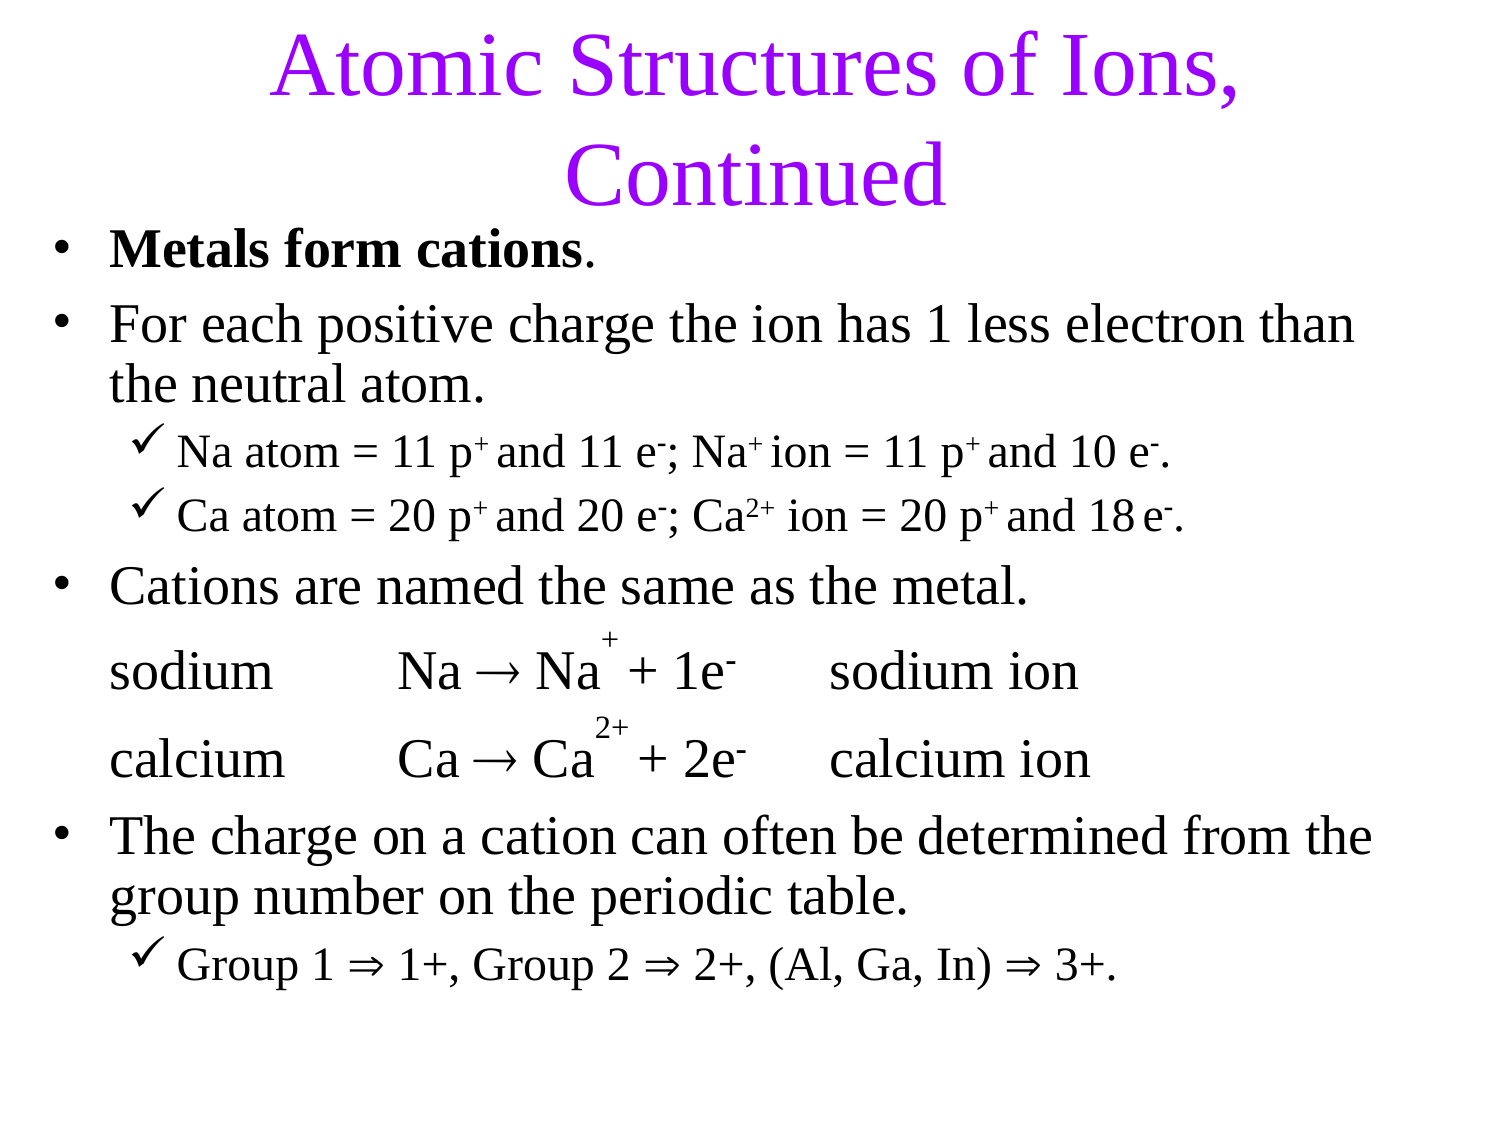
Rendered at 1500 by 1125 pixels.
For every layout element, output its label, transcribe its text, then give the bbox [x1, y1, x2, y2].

text_box Atomic Structures of Ions, Continued [124, 44, 1388, 183]
text_box Metals form cations. For each positive charge the ion has 1 less electron than the neutral atom. Na atom = 11 p+ and 11 e; Na+ ion = 11 p+ and 10 e. Ca atom = 20 p+ and 20 e; Ca2+ ion = 20 p+ and 18 e. Cations are named the same as the metal. sodium Na  Na+ + 1e sodium ion calcium Ca  Ca2+ + 2e calcium ion The charge on a cation can often be determined from the group number on the periodic table. Group 1  1+, Group 2  2+, (Al, Ga, In)  3+. [37, 212, 1450, 1013]
